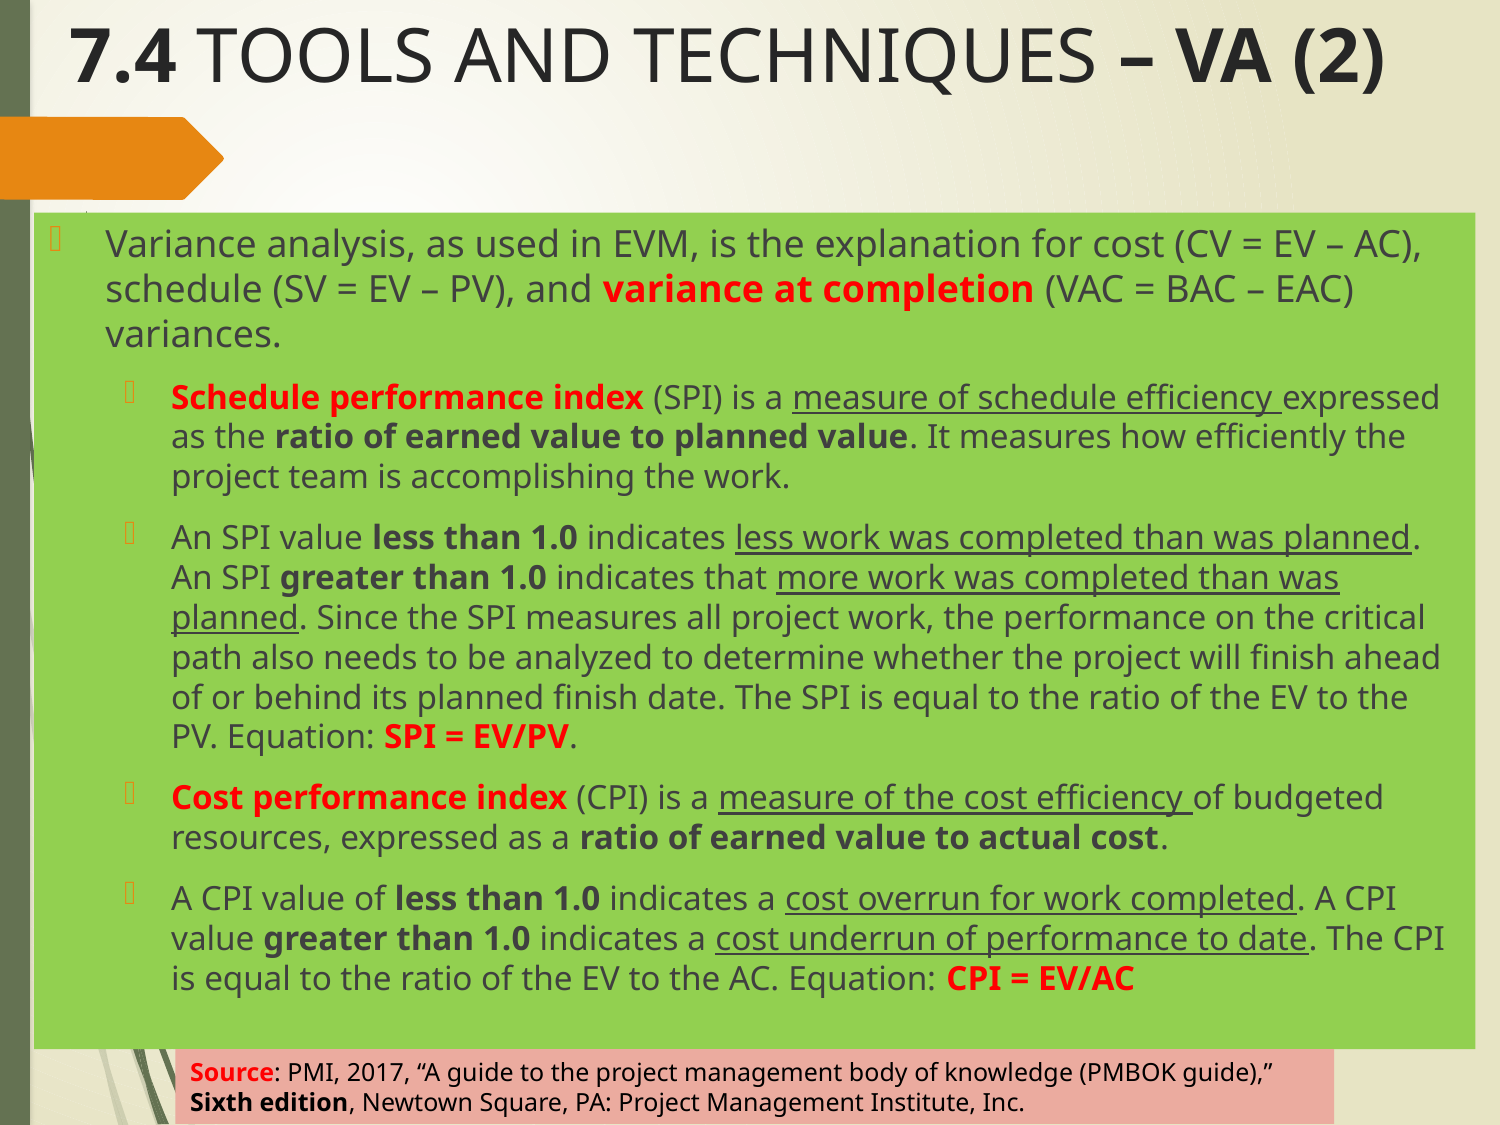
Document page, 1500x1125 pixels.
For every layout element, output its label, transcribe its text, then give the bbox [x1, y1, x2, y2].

list Variance analysis, as used in EVM, is the explanation for cost (CV = EV – AC), schedule (SV = EV – PV), and variance at completion (VAC = BAC – EAC) variances. Schedule performance index (SPI) is a measure of schedule efficiency expressed as the ratio of earned value to planned value. It measures how efficiently the project team is accomplishing the work. An SPI value less than 1.0 indicates less work was completed than was planned. An SPI greater than 1.0 indicates that more work was completed than was planned. Since the SPI measures all project work, the performance on the critical path also needs to be analyzed to determine whether the project will finish ahead of or behind its planned finish date. The SPI is equal to the ratio of the EV to the PV. Equation: SPI = EV/PV. Cost performance index (CPI) is a measure of the cost efficiency of budgeted resources, expressed as a ratio of earned value to actual cost. A CPI value of less than 1.0 indicates a cost overrun for work completed. A CPI value greater than 1.0 indicates a cost underrun of performance to date. The CPI is equal to the ratio of the EV to the AC. Equation: CPI = EV/AC [34, 212, 1476, 1050]
title 7.4 TOOLS AND TECHNIQUES – VA (2) [54, 0, 1500, 110]
text_box Source: PMI, 2017, “A guide to the project management body of knowledge (PMBOK guide),” Sixth edition, Newtown Square, PA: Project Management Institute, Inc. [175, 1049, 1335, 1124]
